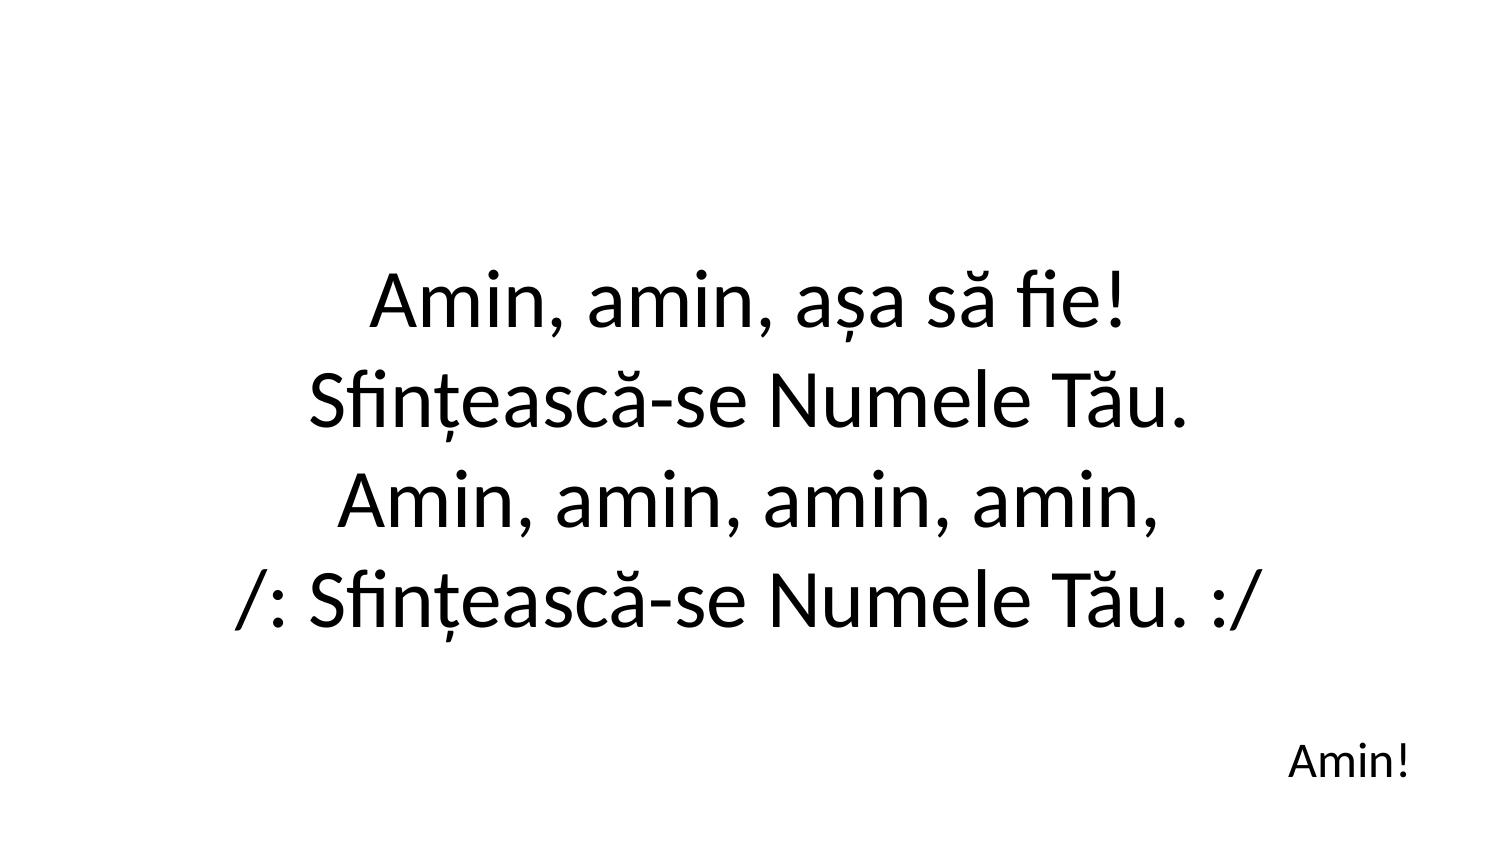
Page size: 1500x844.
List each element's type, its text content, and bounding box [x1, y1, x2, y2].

text_box Amin, amin, așa să fie! Sfințească-se Numele Tău. Amin, amin, amin, amin, /: Sfințească-se Numele Tău. :/ [220, 192, 1280, 652]
text_box Amin! [1273, 674, 1427, 795]
